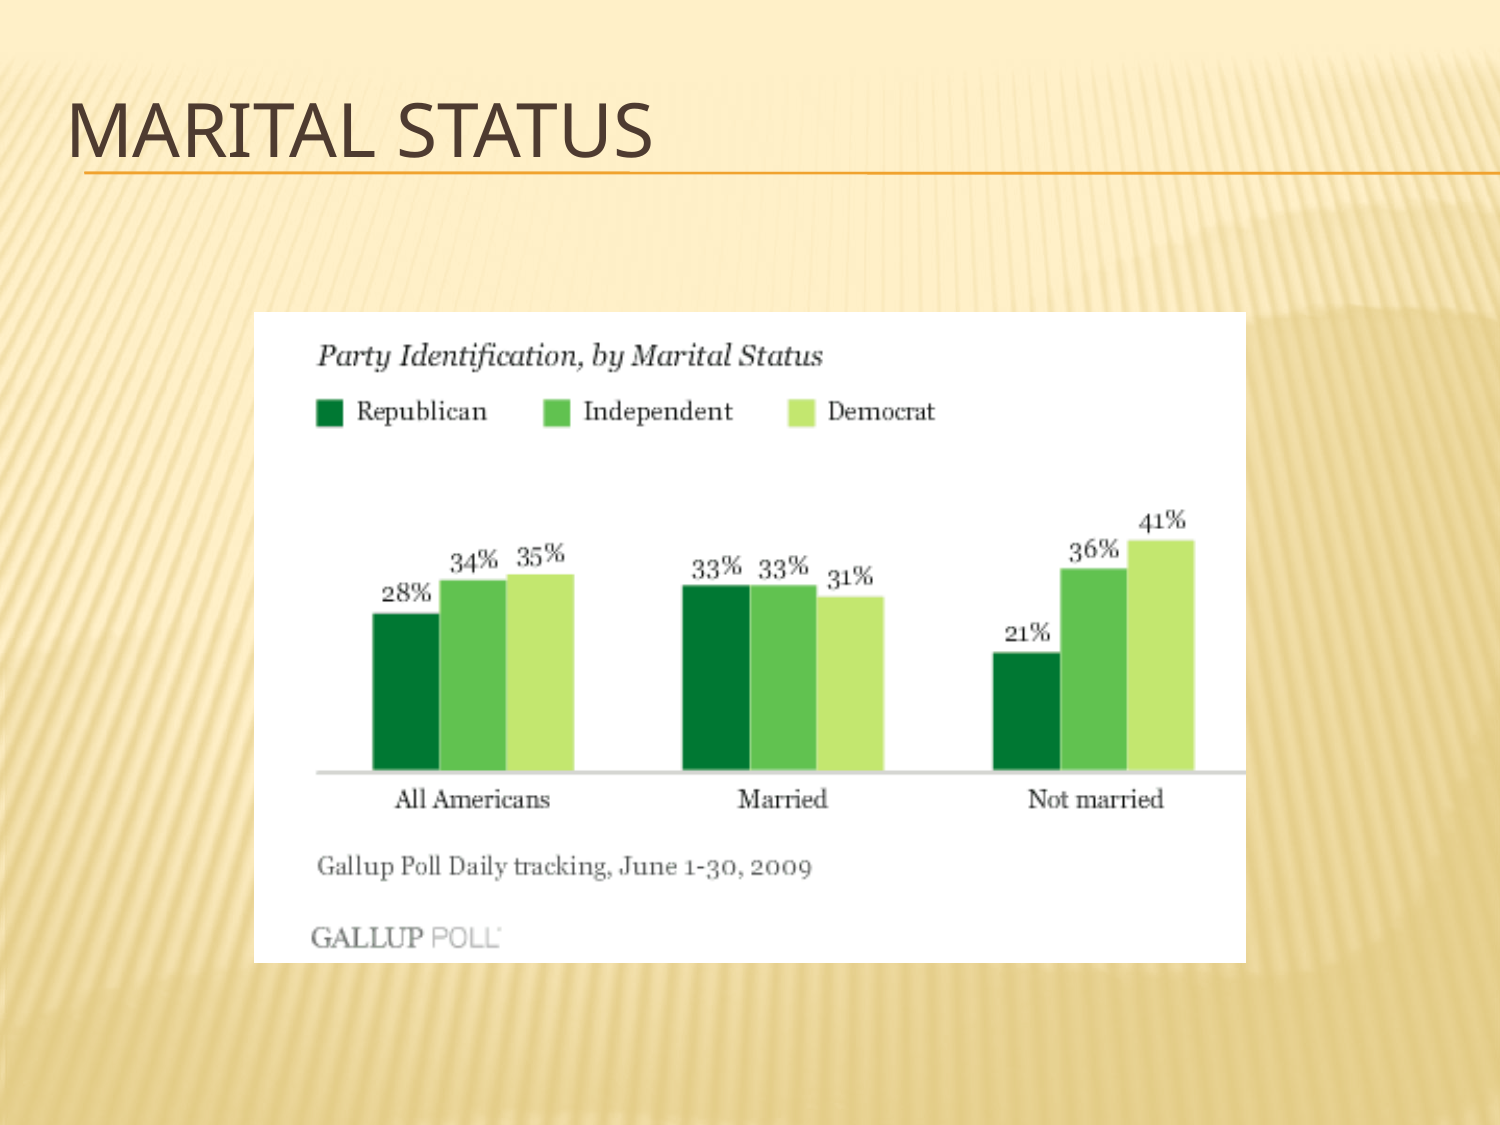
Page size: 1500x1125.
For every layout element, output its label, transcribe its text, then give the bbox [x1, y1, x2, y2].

title Marital Status [50, 75, 1475, 213]
picture [253, 312, 1247, 963]
